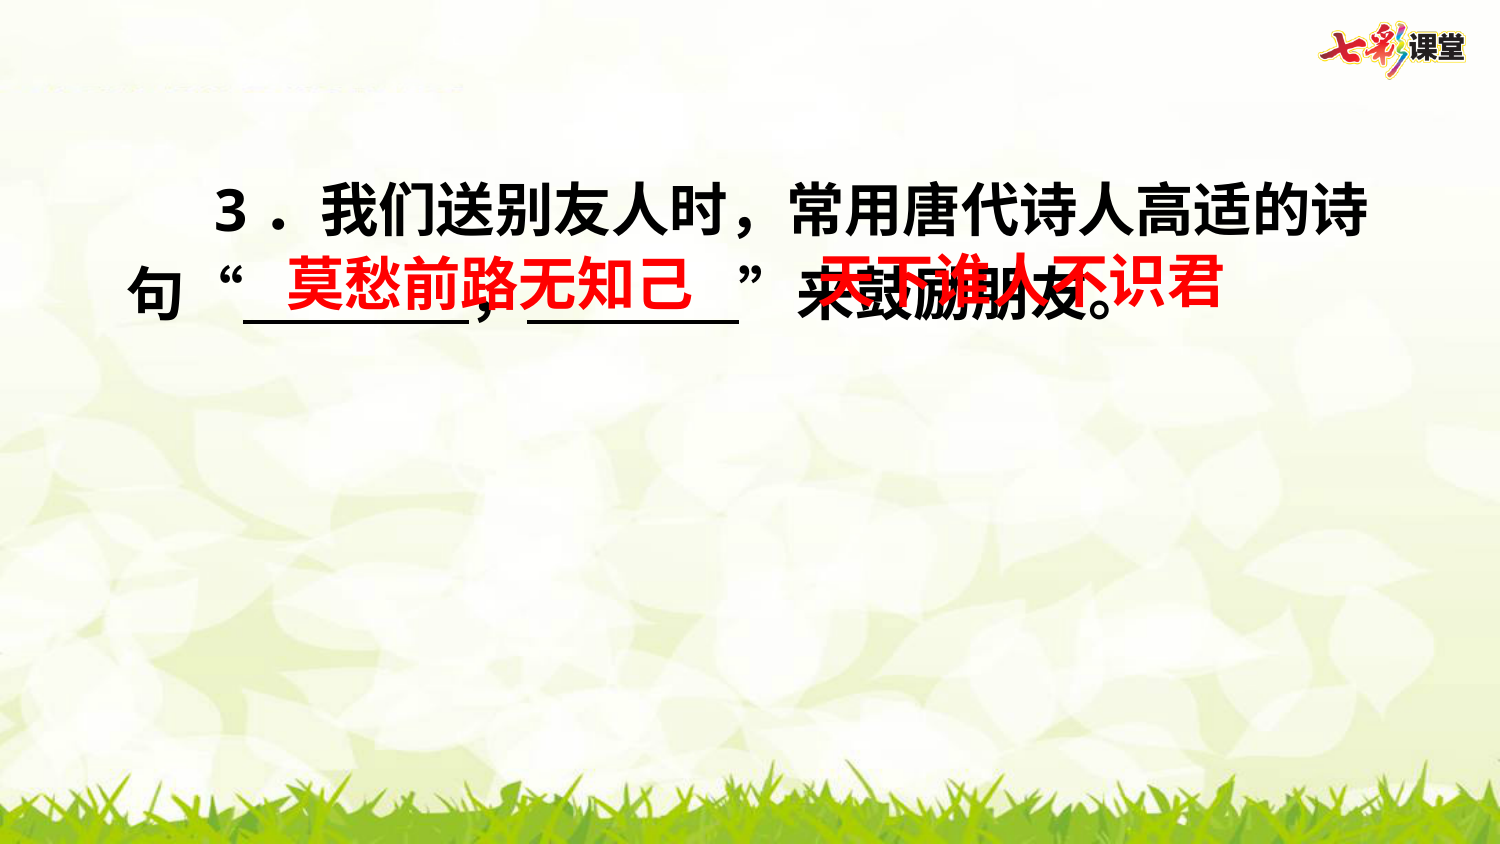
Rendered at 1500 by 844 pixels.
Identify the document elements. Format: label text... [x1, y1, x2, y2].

text_box 莫愁前路无知己 [271, 239, 717, 324]
text_box 3．我们送别友人时，常用唐代诗人高适的诗句“ ， ”来鼓励朋友。 [112, 152, 1419, 335]
text_box 天下谁人不识君 [802, 236, 1306, 322]
picture [0, 0, 1500, 844]
